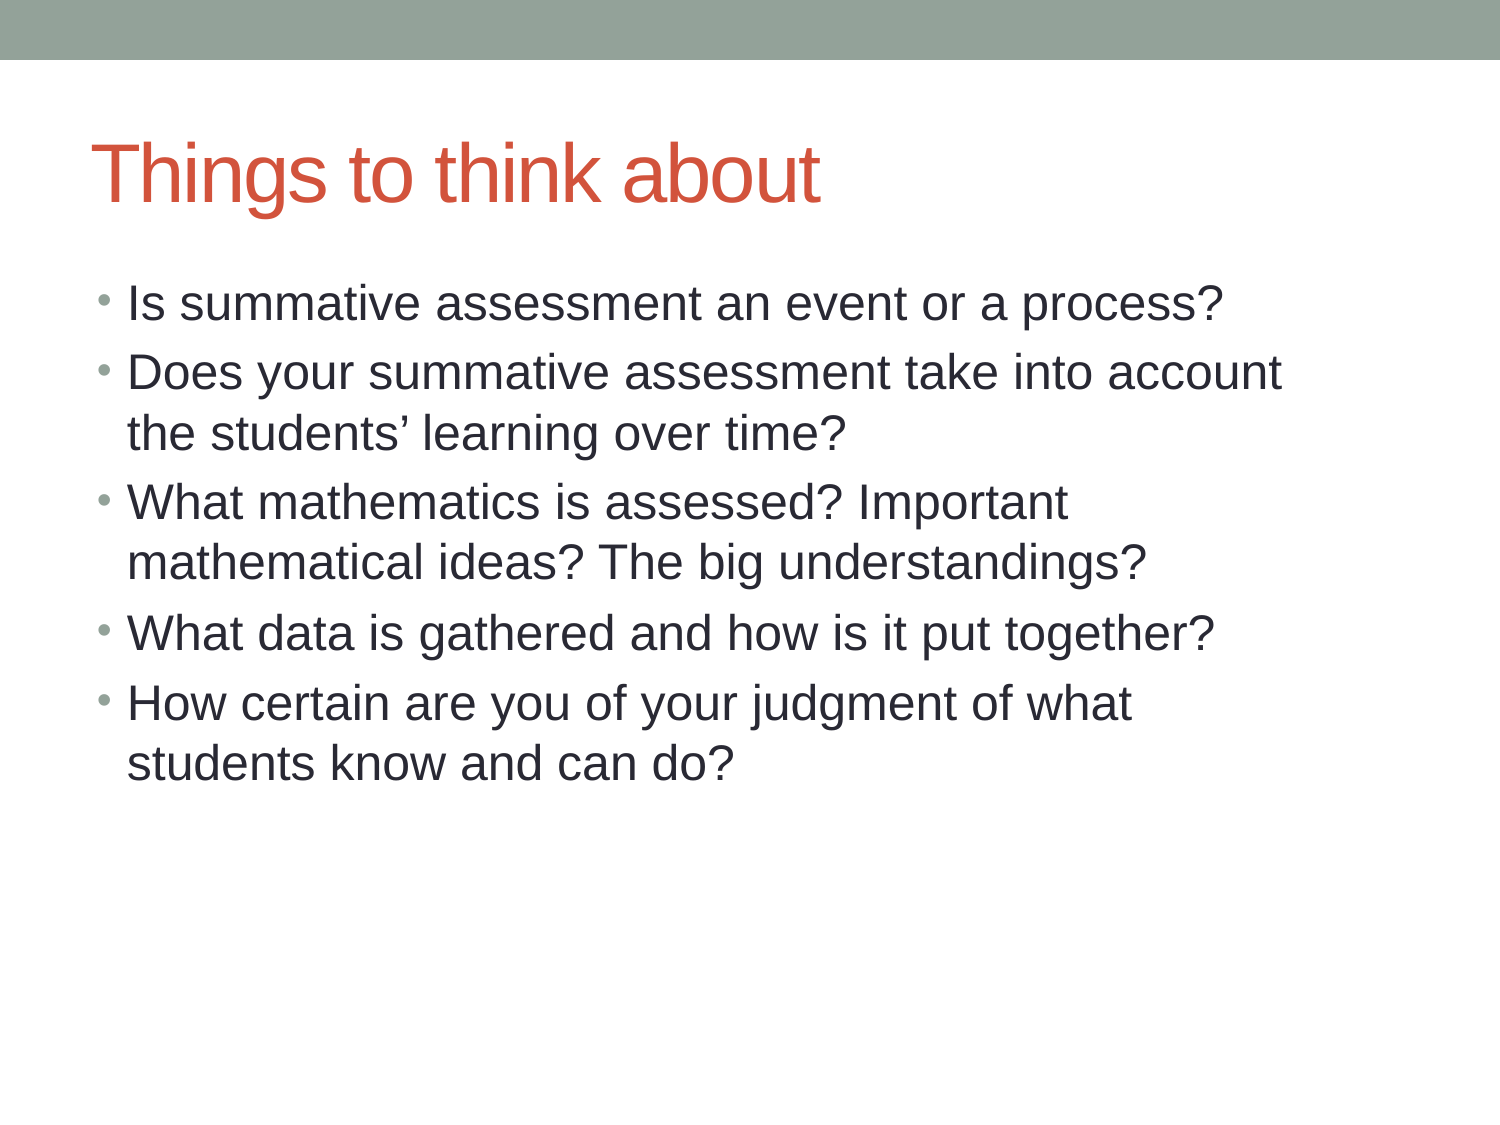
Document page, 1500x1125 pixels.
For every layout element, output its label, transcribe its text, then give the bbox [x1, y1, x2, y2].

title Things to think about [75, 87, 1425, 250]
list Is summative assessment an event or a process? Does your summative assessment take into account the students’ learning over time? What mathematics is assessed? Important mathematical ideas? The big understandings? What data is gathered and how is it put together? How certain are you of your judgment of what students know and can do? [81, 262, 1322, 1005]
